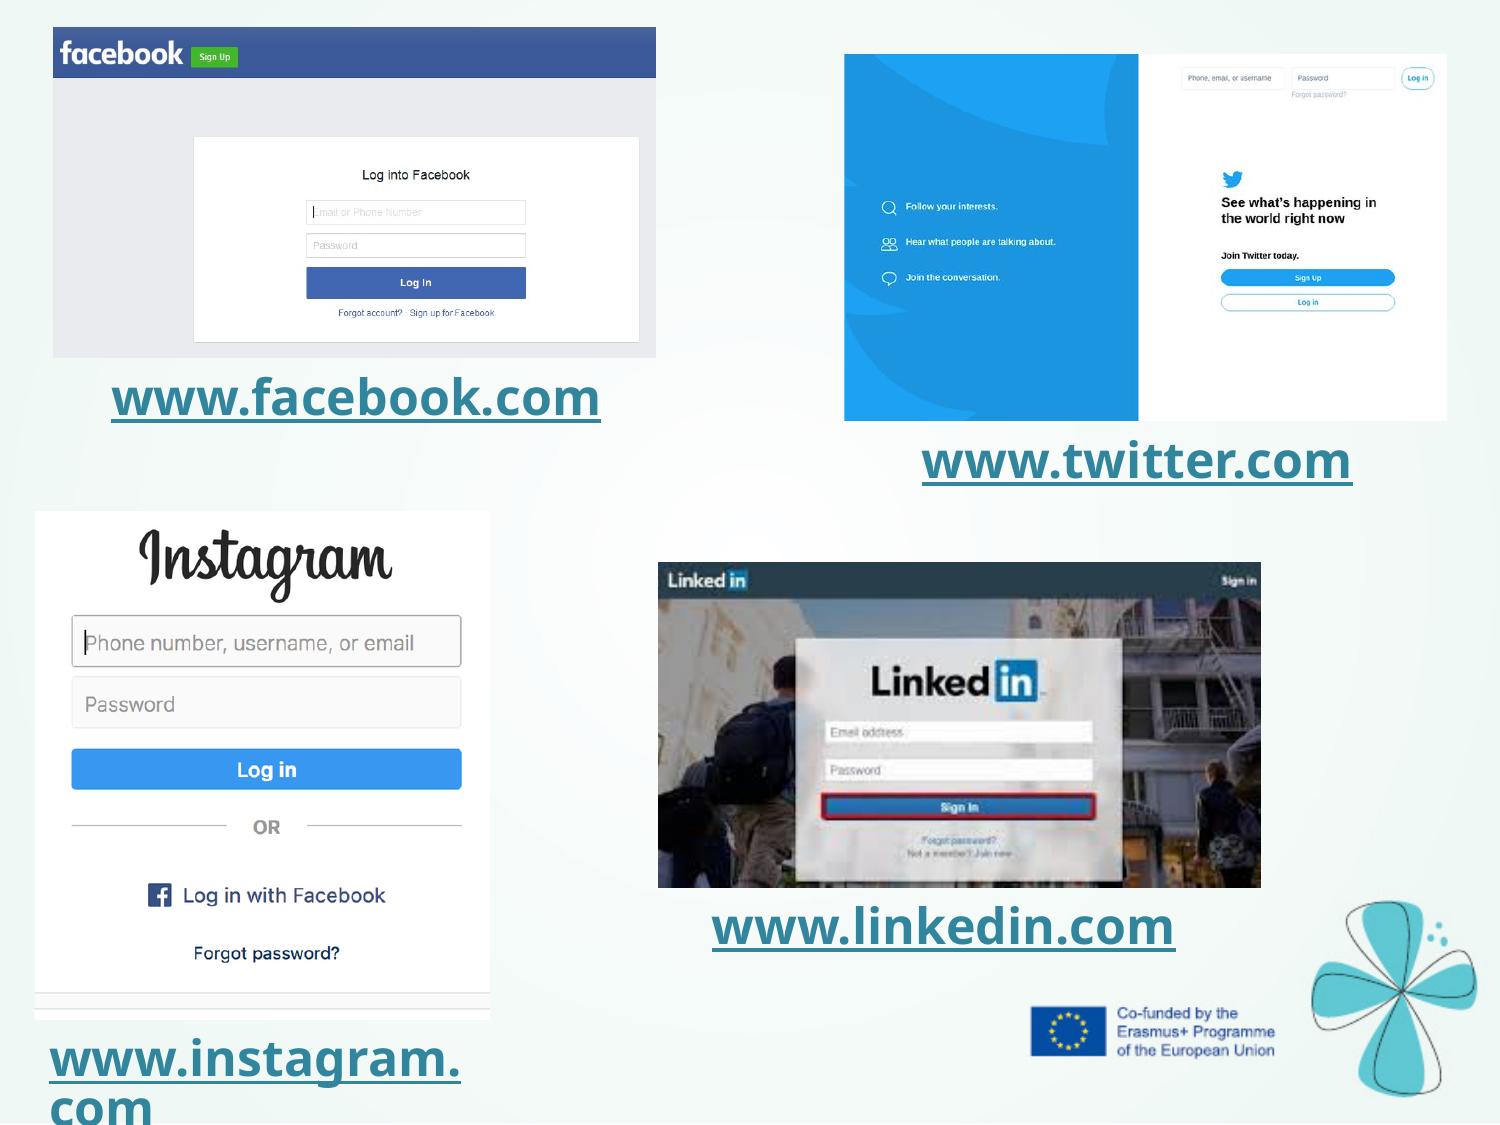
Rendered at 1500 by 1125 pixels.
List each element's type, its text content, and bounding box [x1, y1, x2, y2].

text_box www.twitter.com [842, 428, 1445, 504]
picture [0, 0, 1500, 1125]
text_box www.linkedin.com [655, 893, 1258, 971]
text_box www.facebook.com [54, 363, 658, 511]
text_box www.instagram.com [34, 1028, 490, 1125]
